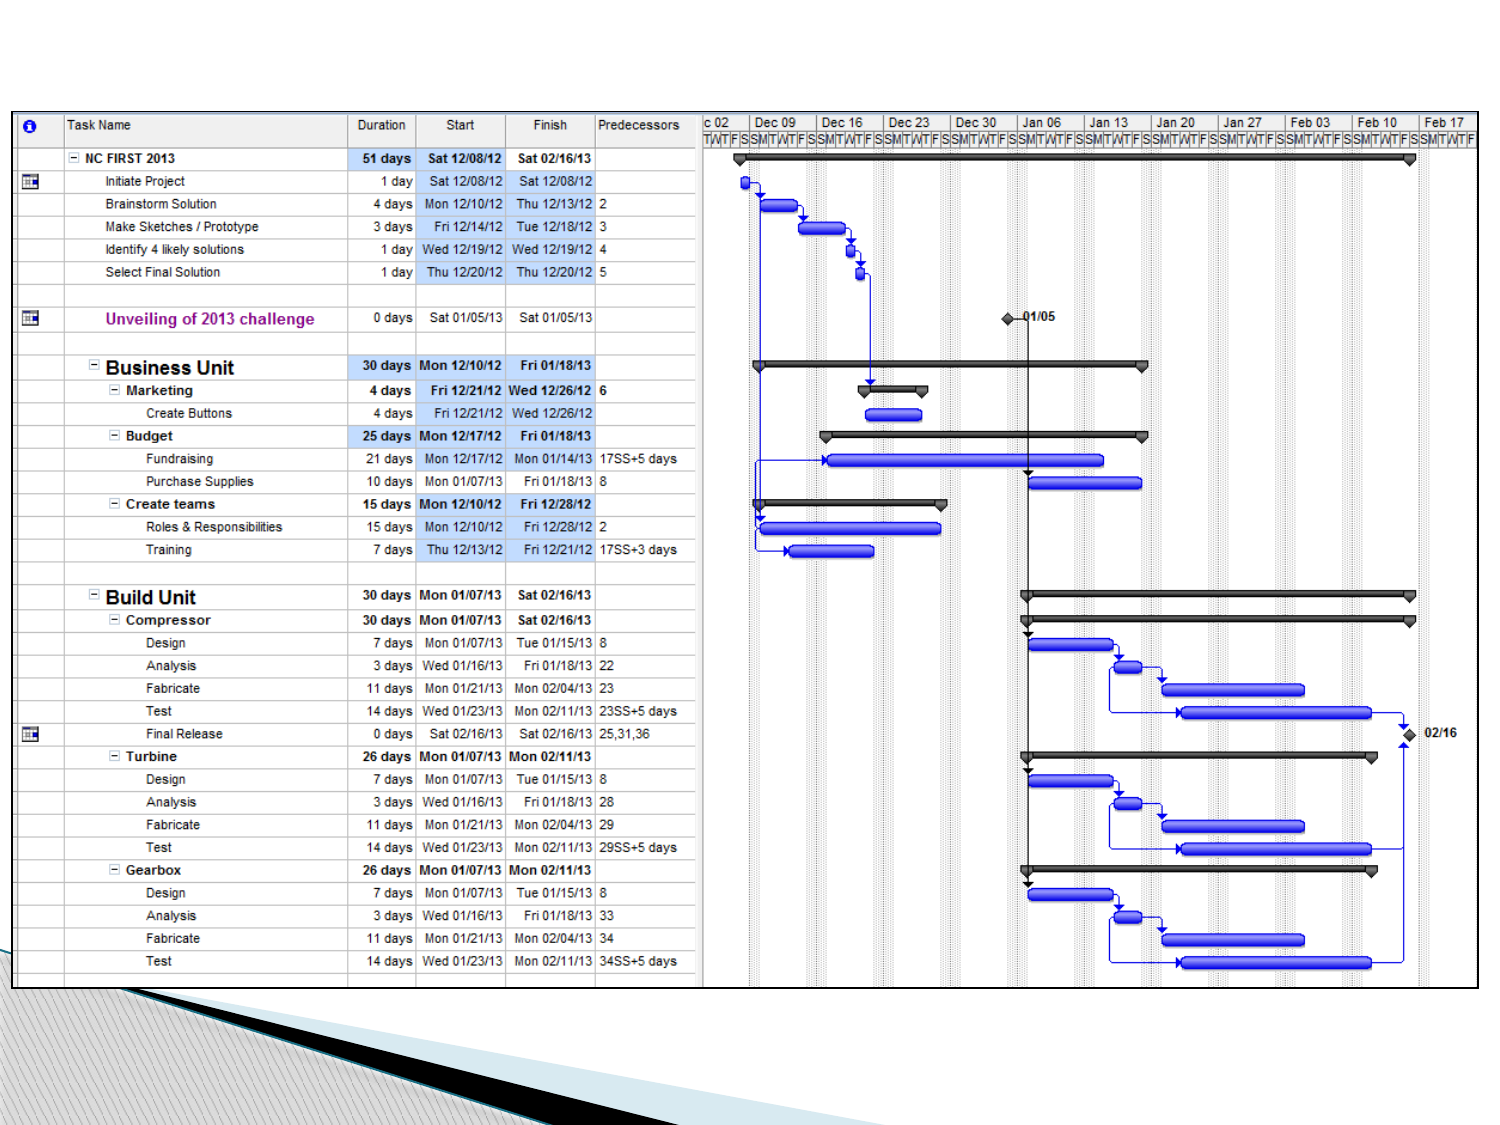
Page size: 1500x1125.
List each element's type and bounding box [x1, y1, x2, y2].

picture [12, 112, 1478, 988]
